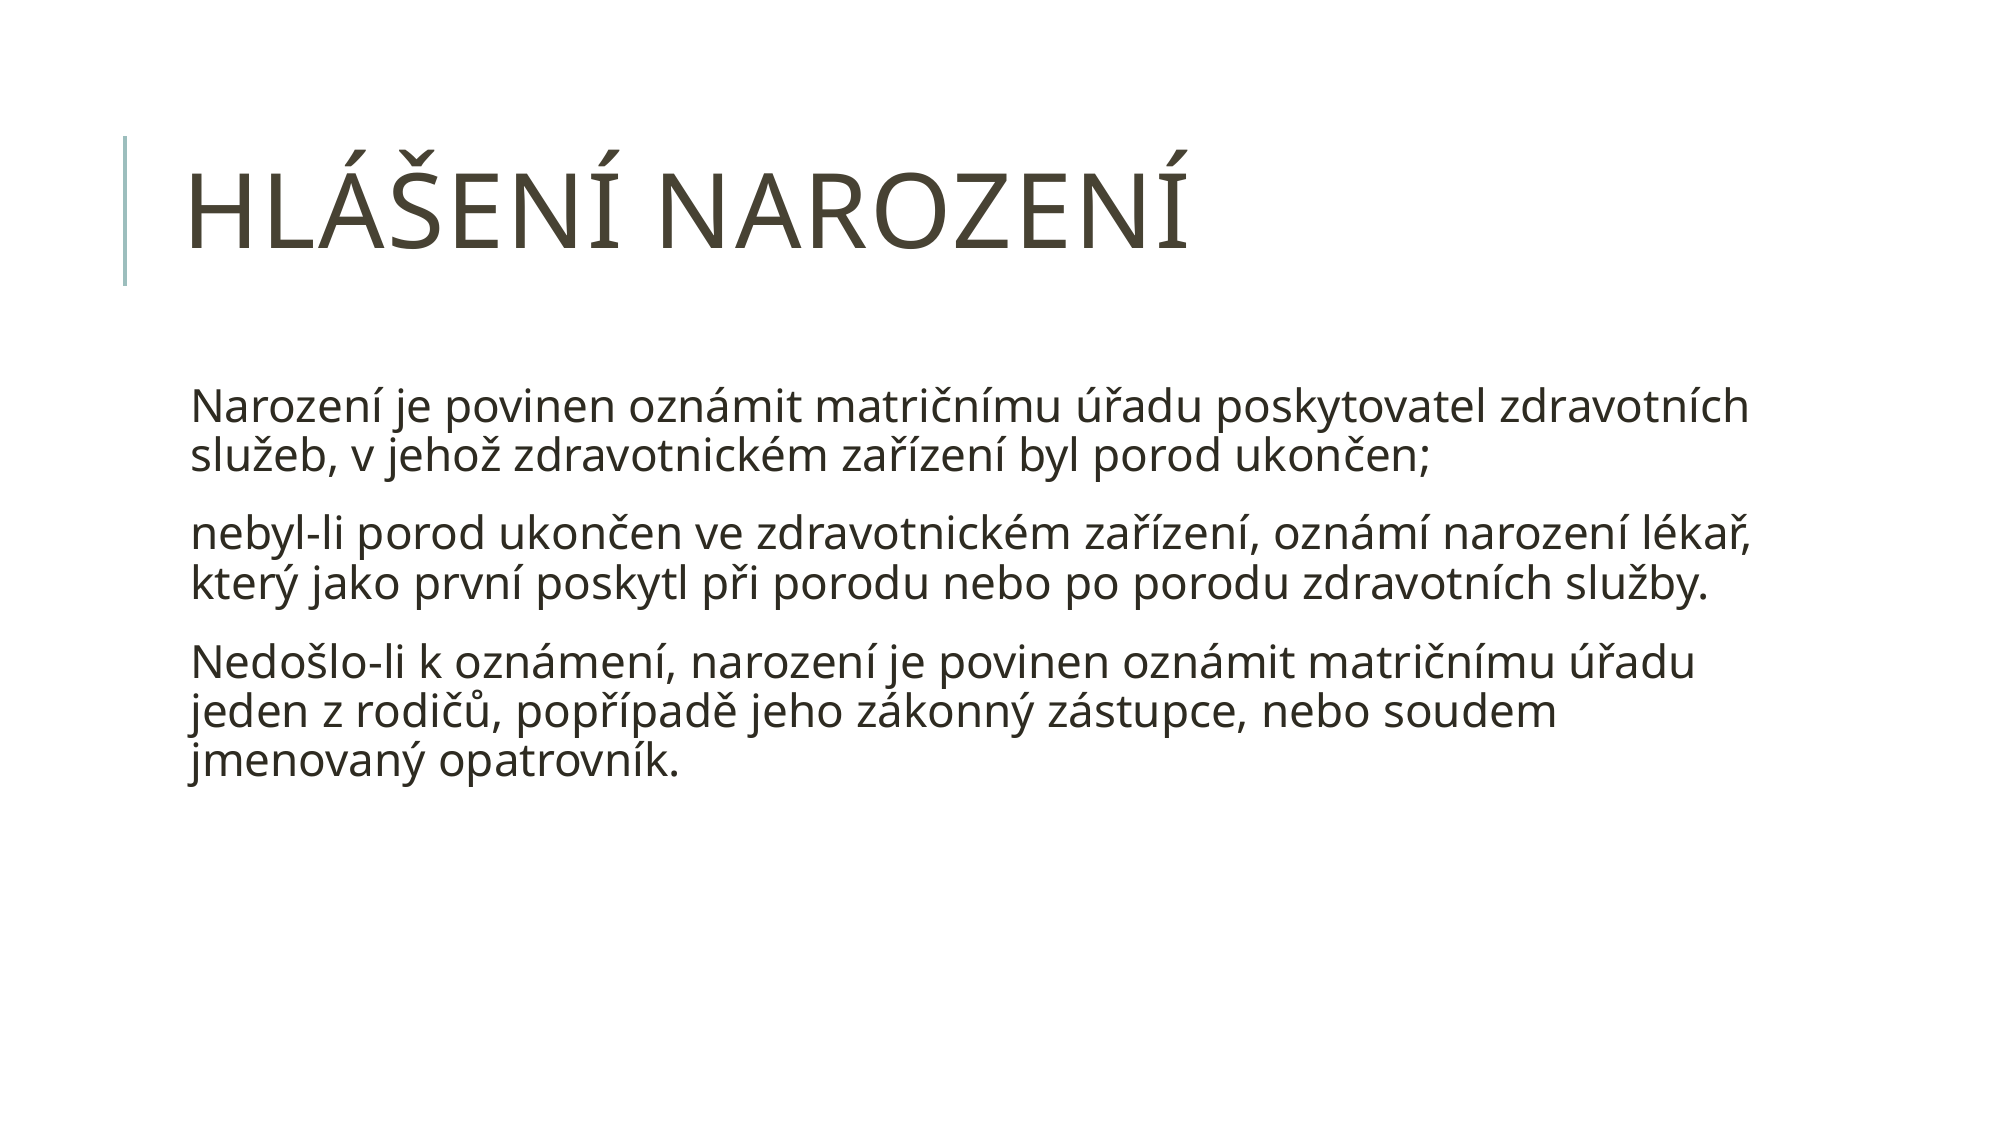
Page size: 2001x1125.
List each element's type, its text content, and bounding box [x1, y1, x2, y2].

title Hlášení narození [168, 96, 1763, 342]
list Narození je povinen oznámit matričnímu úřadu poskytovatel zdravotních služeb, v jehož zdravotnickém zařízení byl porod ukončen; nebyl-li porod ukončen ve zdravotnickém zařízení, oznámí narození lékař, který jako první poskytl při porodu nebo po porodu zdravotních služby. Nedošlo-li k oznámení, narození je povinen oznámit matričnímu úřadu jeden z rodičů, popřípadě jeho zákonný zástupce, nebo soudem jmenovaný opatrovník. [168, 375, 1763, 1035]
